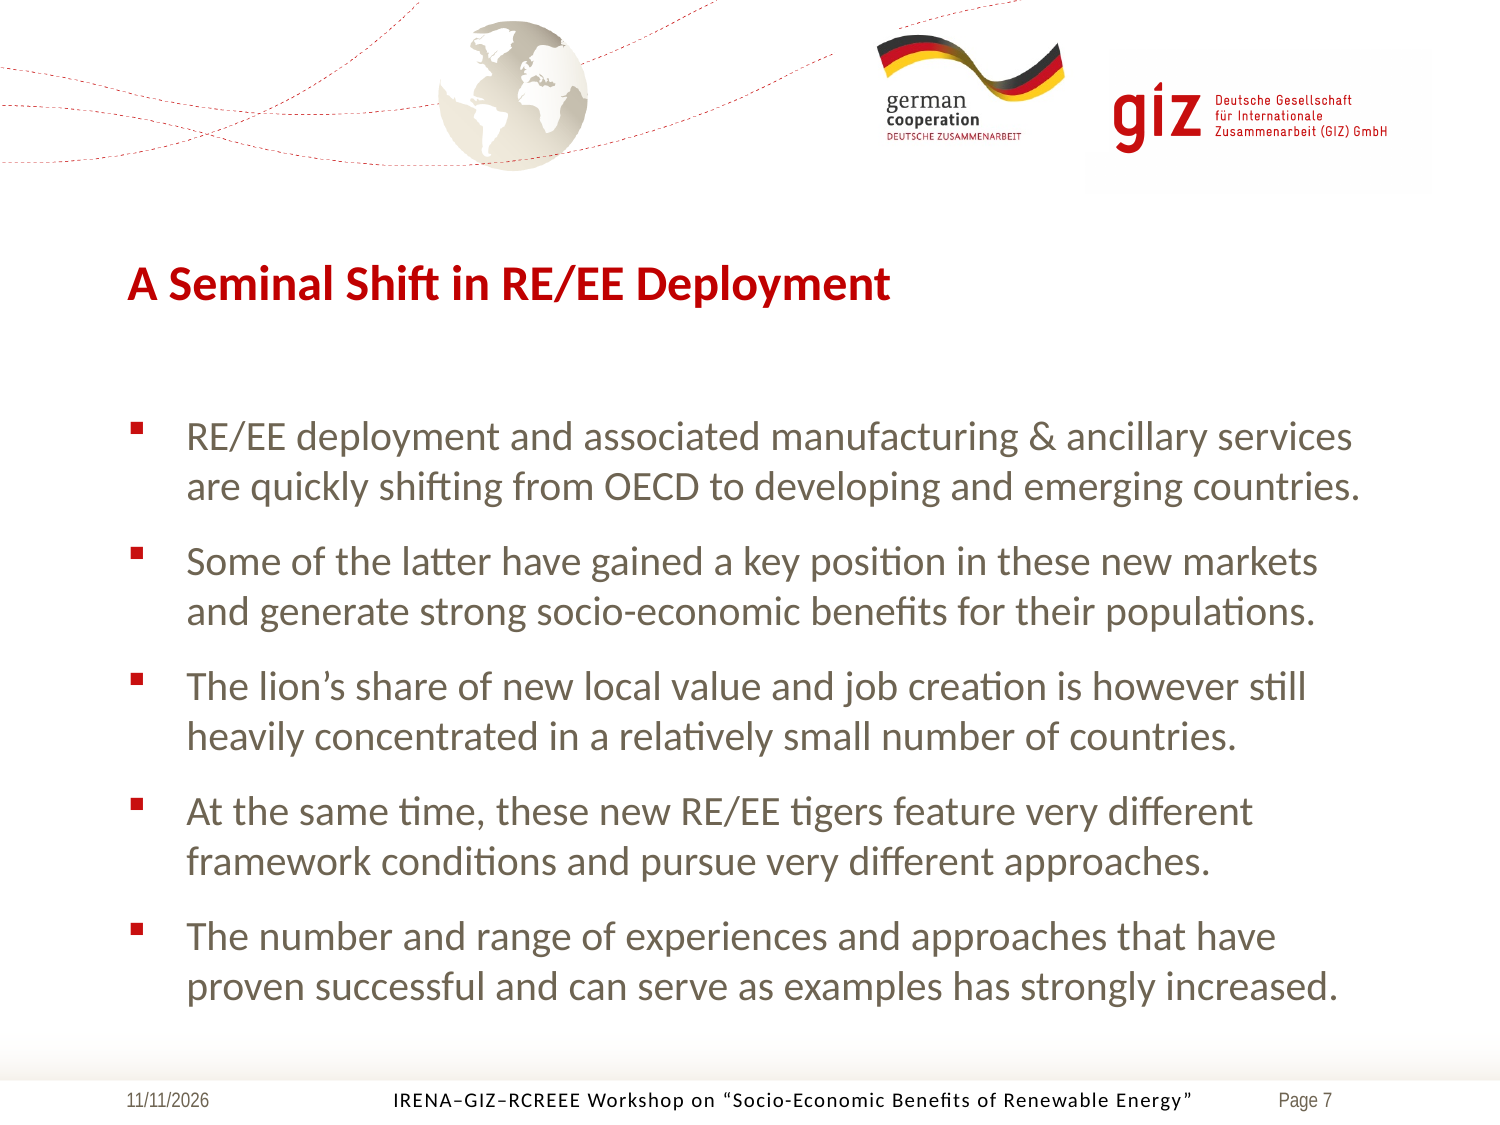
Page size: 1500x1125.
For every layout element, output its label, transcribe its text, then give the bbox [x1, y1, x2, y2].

title A Seminal Shift in RE/EE Deployment [111, 243, 1389, 345]
picture [0, 959, 1500, 1081]
picture [0, 0, 1500, 194]
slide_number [111, 1079, 325, 1121]
list RE/EE deployment and associated manufacturing & ancillary services are quickly shifting from OECD to developing and emerging countries. Some of the latter have gained a key position in these new markets and generate strong socio-economic benefits for their populations. The lion’s share of new local value and job creation is however still heavily concentrated in a relatively small number of countries. At the same time, these new RE/EE tigers feature very different framework conditions and pursue very different approaches. The number and range of experiences and approaches that have proven successful and can serve as examples has strongly increased. [111, 401, 1389, 1028]
footer IRENA–GIZ–RCREEE Workshop on “Socio-Economic Benefits of Renewable Energy” [325, 1079, 1265, 1121]
